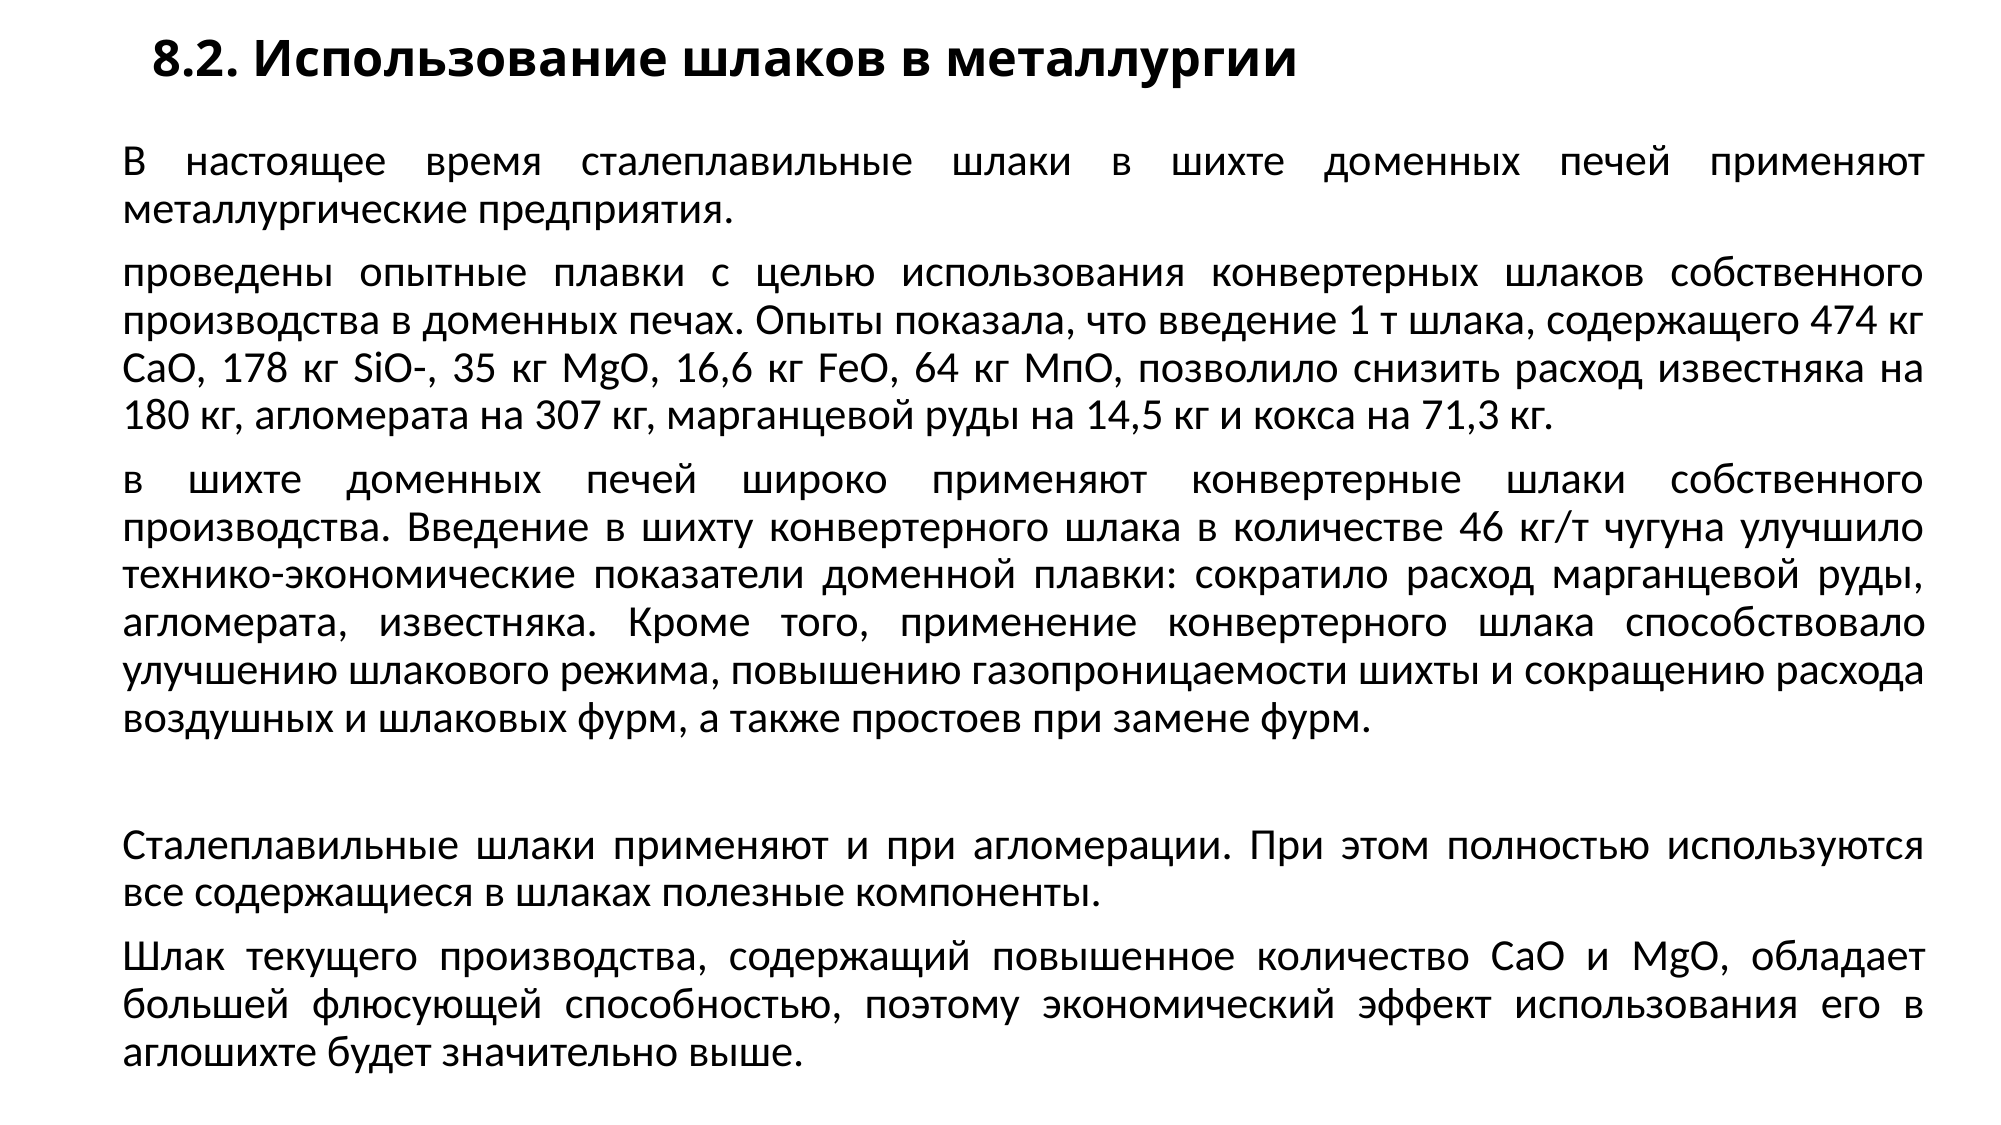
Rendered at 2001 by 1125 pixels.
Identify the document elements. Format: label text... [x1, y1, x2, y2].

title 8.2. Использование шлаков в металлургии [137, 25, 1863, 96]
list В настоящее время сталеплавильные шлаки в шихте до­менных печей применяют металлургические предприятия. проведены опытные плавки с целью использования конвертерных шлаков собственного производства в доменных печах. Опыты показала, что введение 1 т шлака, содержащего 474 кг СаО, 178 кг SiO-, 35 кг MgO, 16,6 кг FeO, 64 кг МпО, позволило снизить расход известняка на 180 кг, агломерата на 307 кг, марганцевой руды на 14,5 кг и кокса на 71,3 кг. в шихте доменных печей широко применяют конвертерные шлаки собственного производства. Введение в шихту конвертерного шлака в количестве 46 кг/т чугуна улучшило технико-экономические показатели доменной плавки: сократило расход марганцевой руды, агломерата, из­вестняка. Кроме того, применение конвертерного шлака способ­ствовало улучшению шлакового режима, повышению газопро­ницаемости шихты и сокращению расхода воздушных и шлако­вых фурм, а также простоев пpи замене фурм. Сталеплавильные шлаки пpименяют и при агломерации. При этом полностью используются все содержащиеся в шлаках полезные компоненты. Шлак текущего производства, содержащий повышенное ко­личество СаО и MgO, обладает большей флюсующей способ­ностью, поэтому экономический эффект использования его в аглошихте будет значительно выше. [107, 129, 1941, 1091]
